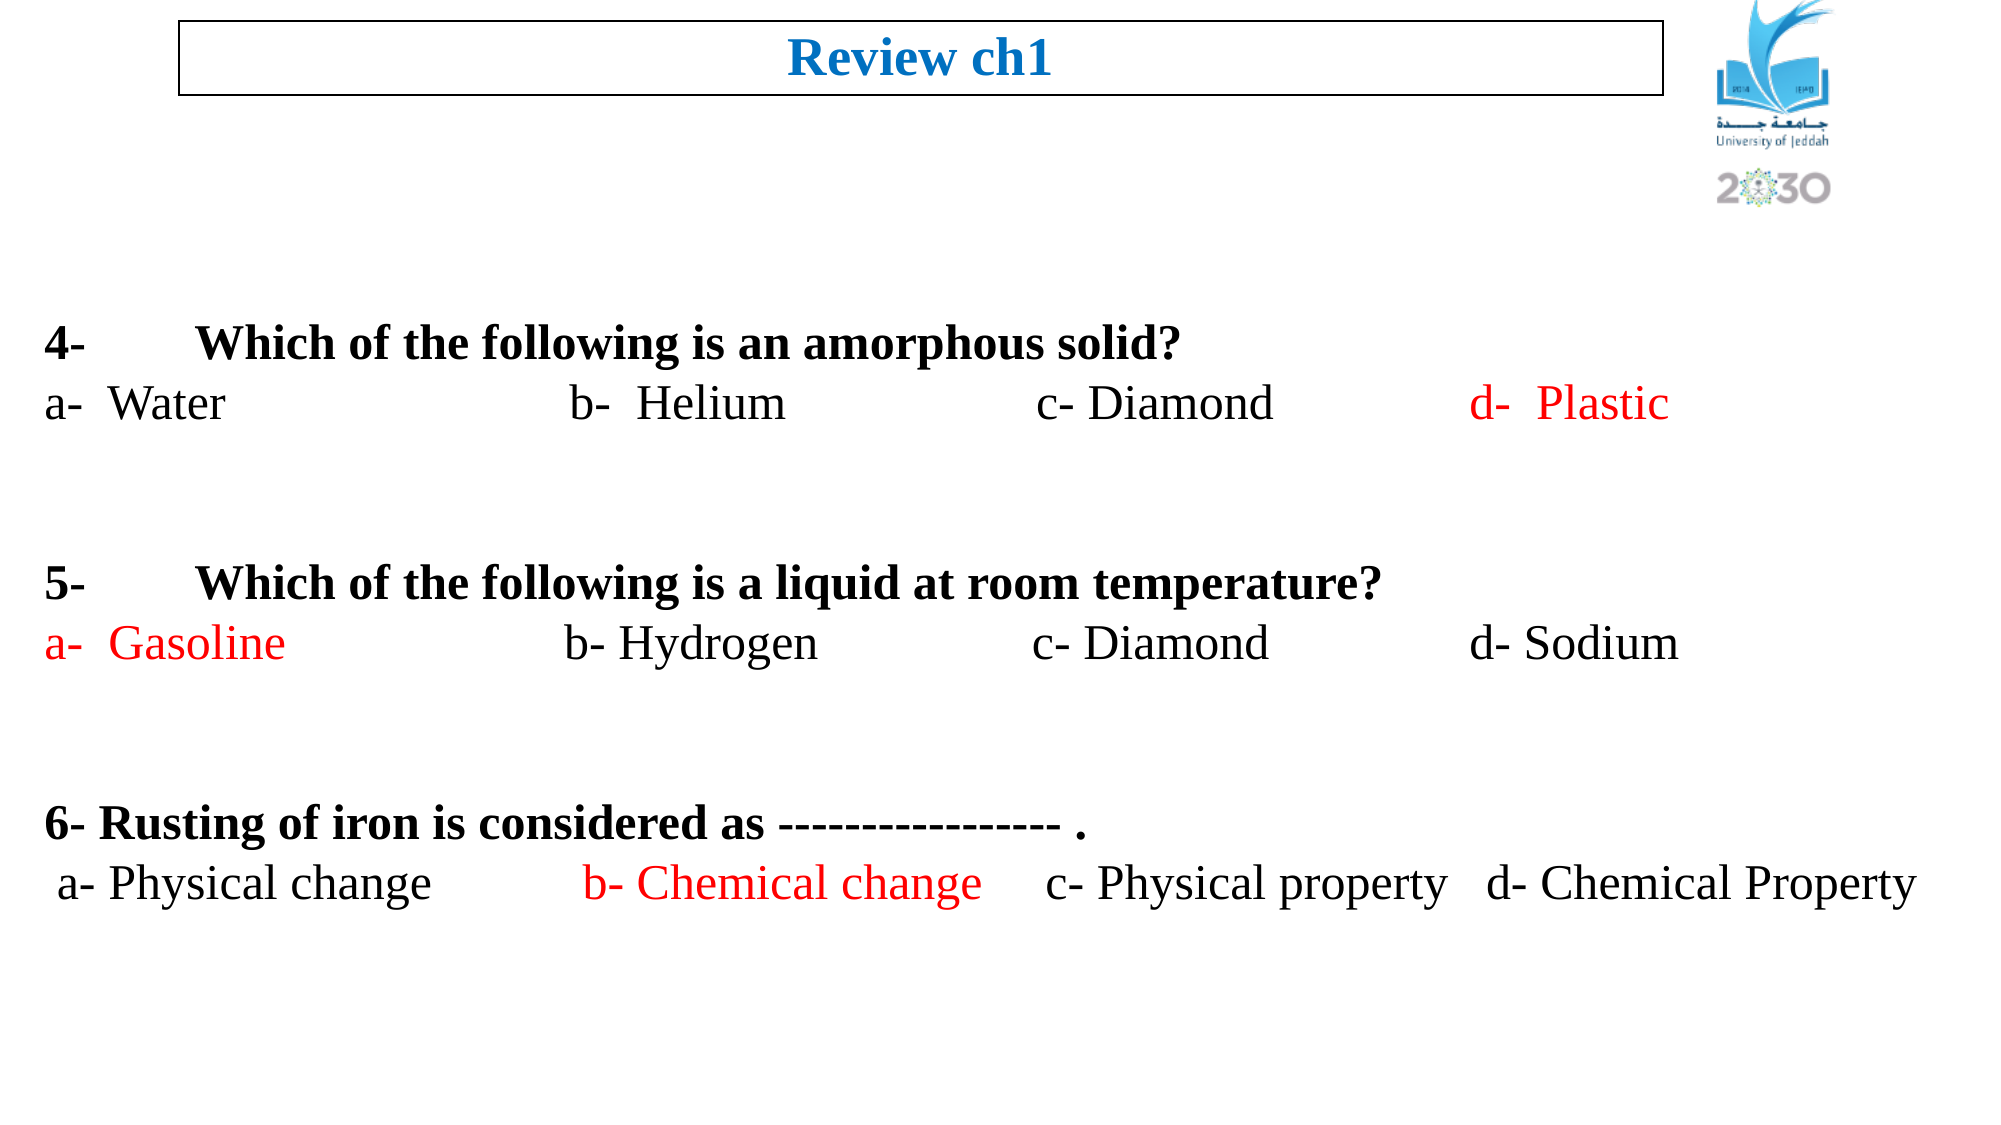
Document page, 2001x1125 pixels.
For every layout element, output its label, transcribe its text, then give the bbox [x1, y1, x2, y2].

text_box Review ch1 [178, 20, 1664, 96]
text_box 4- Which of the following is an amorphous solid? a- Water b- Helium c- Diamond d- Plastic 5- Which of the following is a liquid at room temperature? a- Gasoline b- Hydrogen c- Diamond d- Sodium 6- Rusting of iron is considered as ----------------- . a- Physical change b- Chemical change c- Physical property d- Chemical Property [29, 302, 2000, 918]
picture [1697, 0, 1851, 213]
